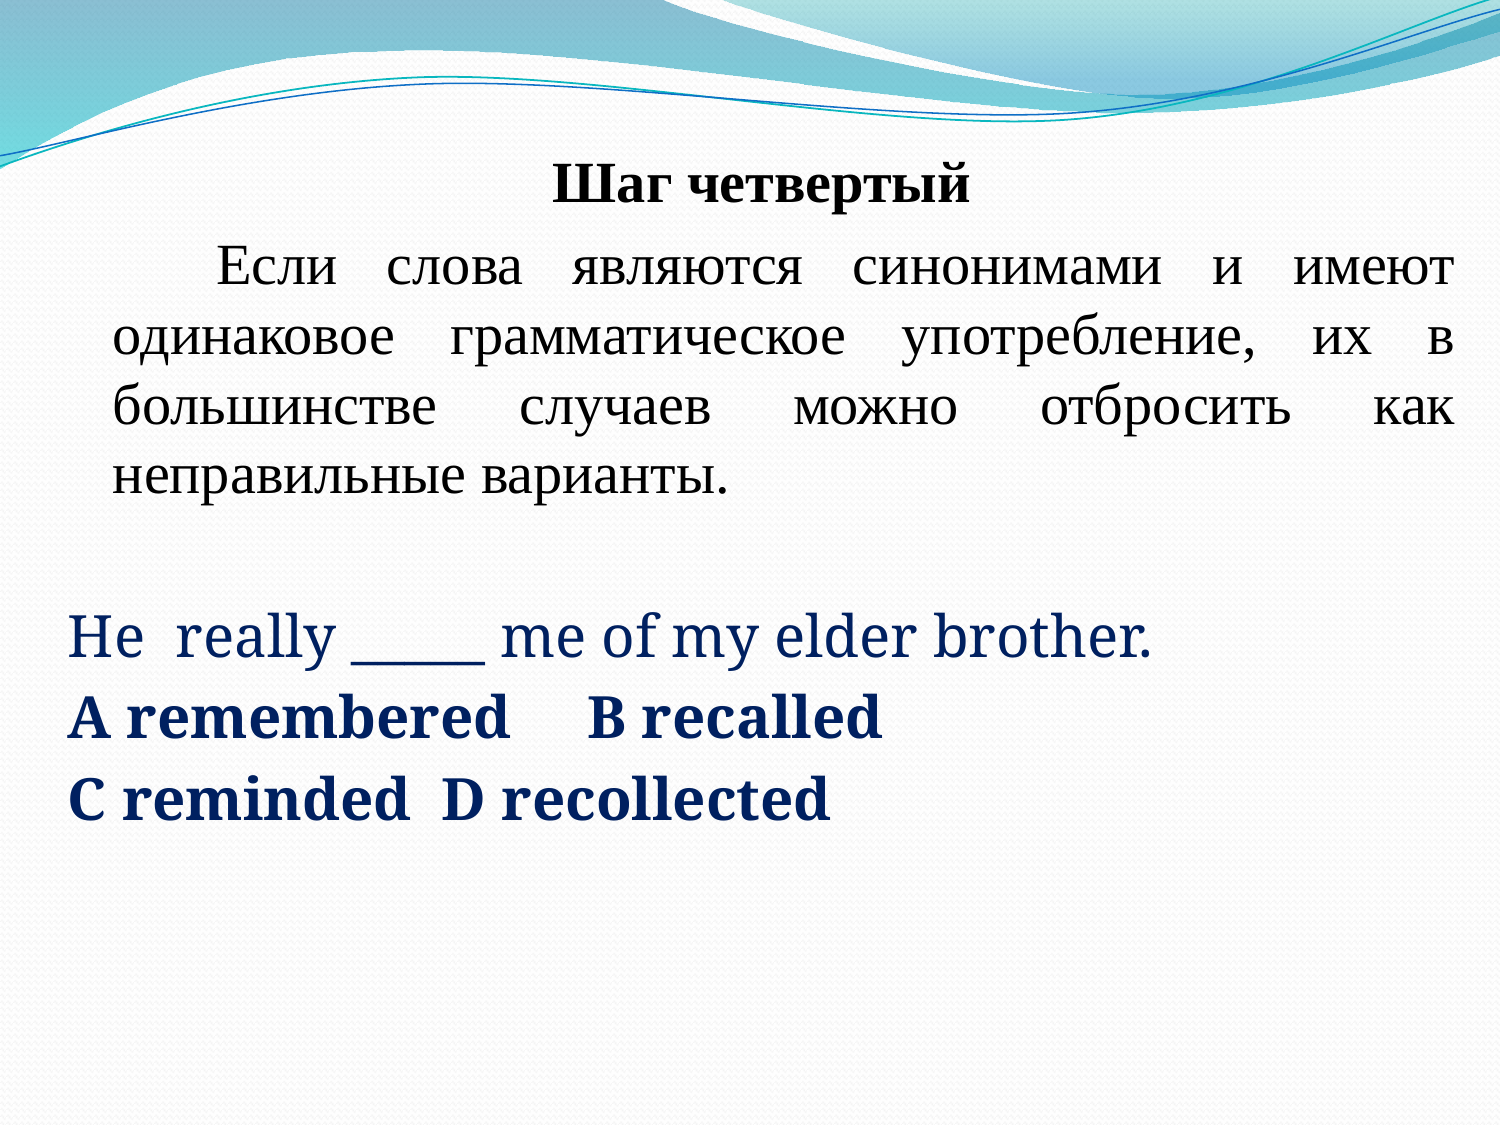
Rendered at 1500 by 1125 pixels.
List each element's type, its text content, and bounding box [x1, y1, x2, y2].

list Шаг четвертый Если слова являются синонимами и имеют одинаковое грамматическое употребление, их в большинстве случаев можно отбросить как неправильные варианты. He really _____ me of my elder brother. A remembered B recalled C reminded D recollected [53, 137, 1471, 1038]
